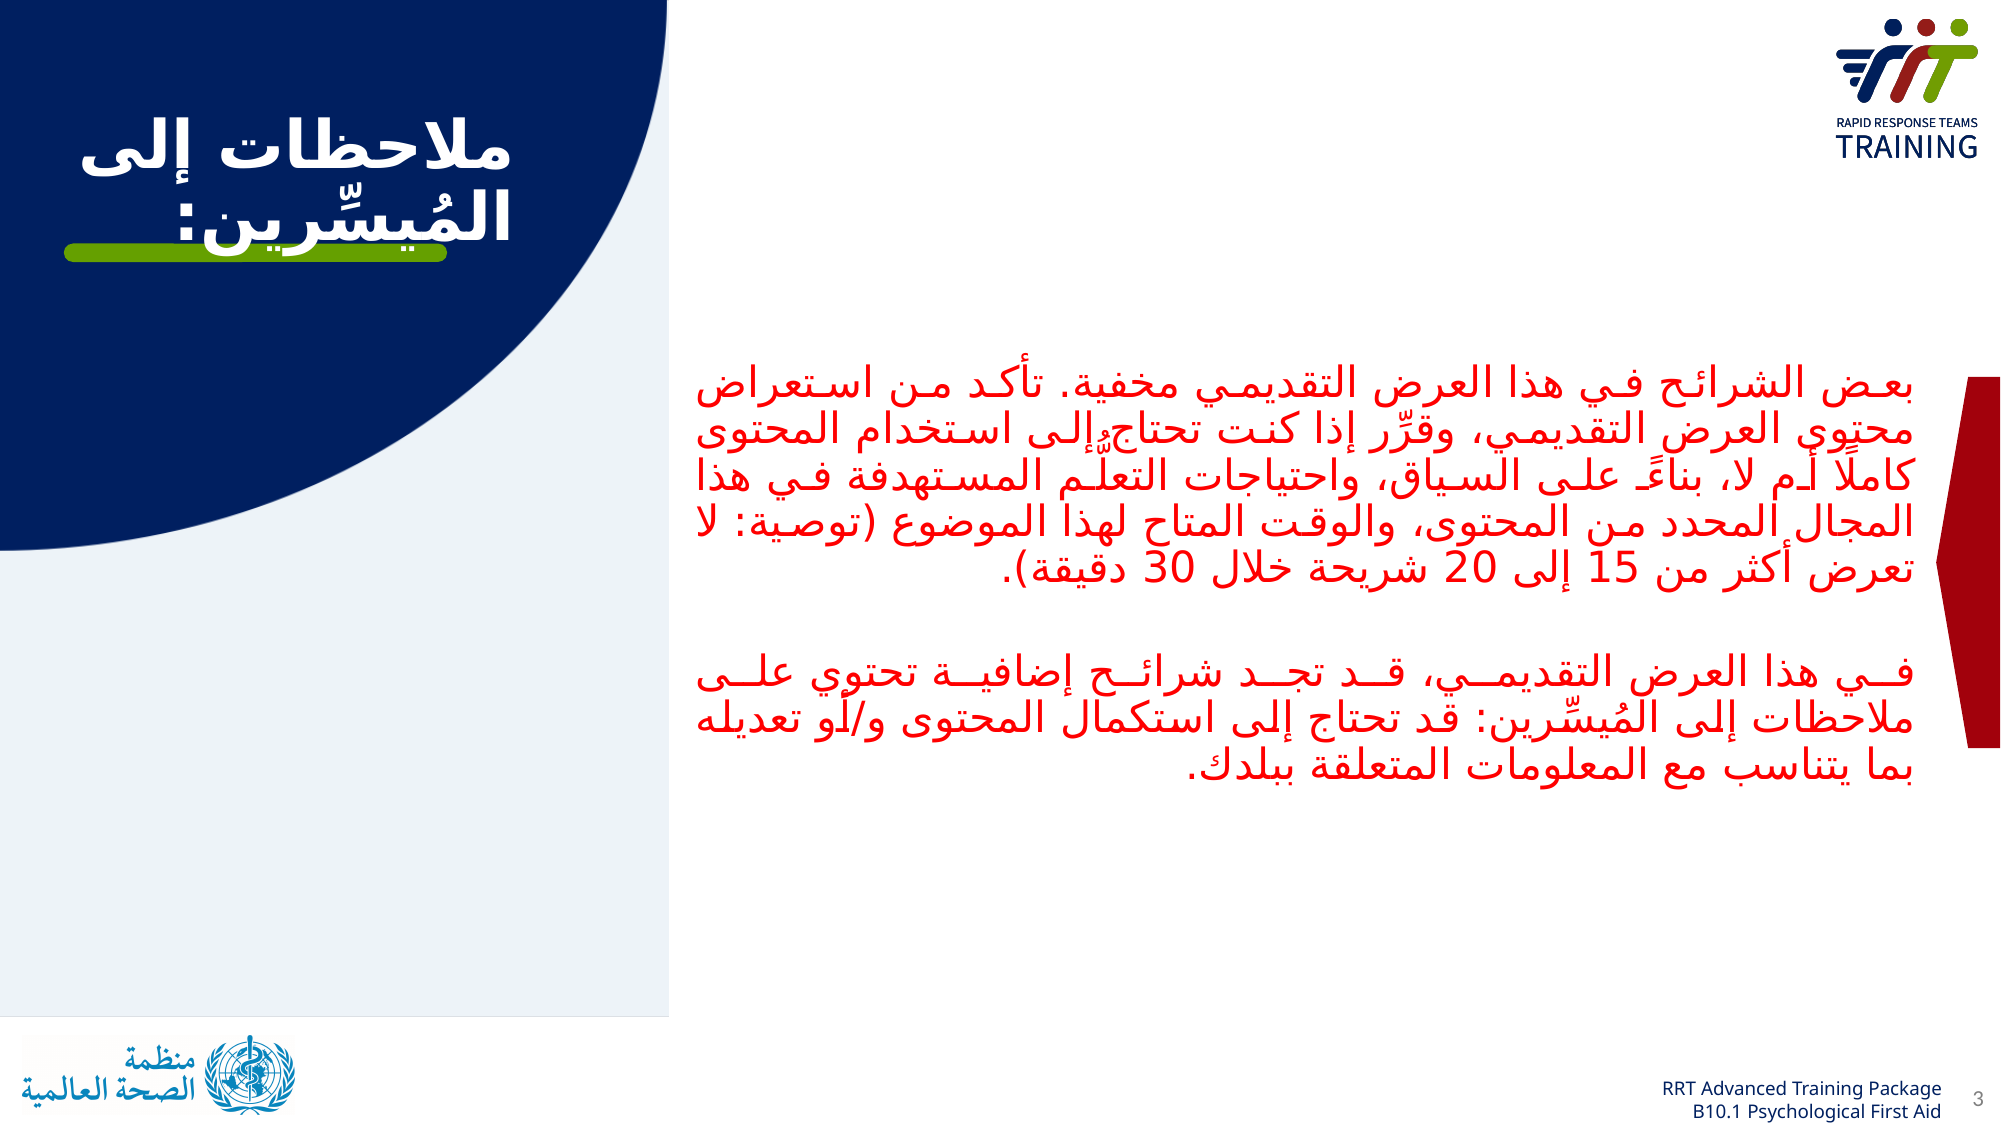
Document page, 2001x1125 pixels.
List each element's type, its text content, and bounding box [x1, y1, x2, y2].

picture [252, 1050, 258, 1059]
title ملاحظات إلى المُيسِّرين: [0, 85, 523, 281]
picture [22, 1035, 295, 1115]
picture [0, 0, 669, 1018]
picture [1835, 19, 1978, 167]
list بعض الشرائح في هذا العرض التقديمي مخفية. تأكد من استعراض محتوى العرض التقديمي، وقرِّر إذا كنت تحتاج إلى استخدام المحتوى كاملًا أم لا، بناءً على السياق، واحتياجات التعلُّم المستهدفة في هذا المجال المحدد من المحتوى، والوقت المتاح لهذا الموضوع (توصية: لا تعرض أكثر من 15 إلى 20 شريحة خلال 30 دقيقة). في هذا العرض التقديمي، قد تجد شرائح إضافية تحتوي على ملاحظات إلى المُيسِّرين: قد تحتاج إلى استكمال المحتوى و/أو تعديله بما يتناسب مع المعلومات المتعلقة ببلدك. [694, 303, 1917, 794]
